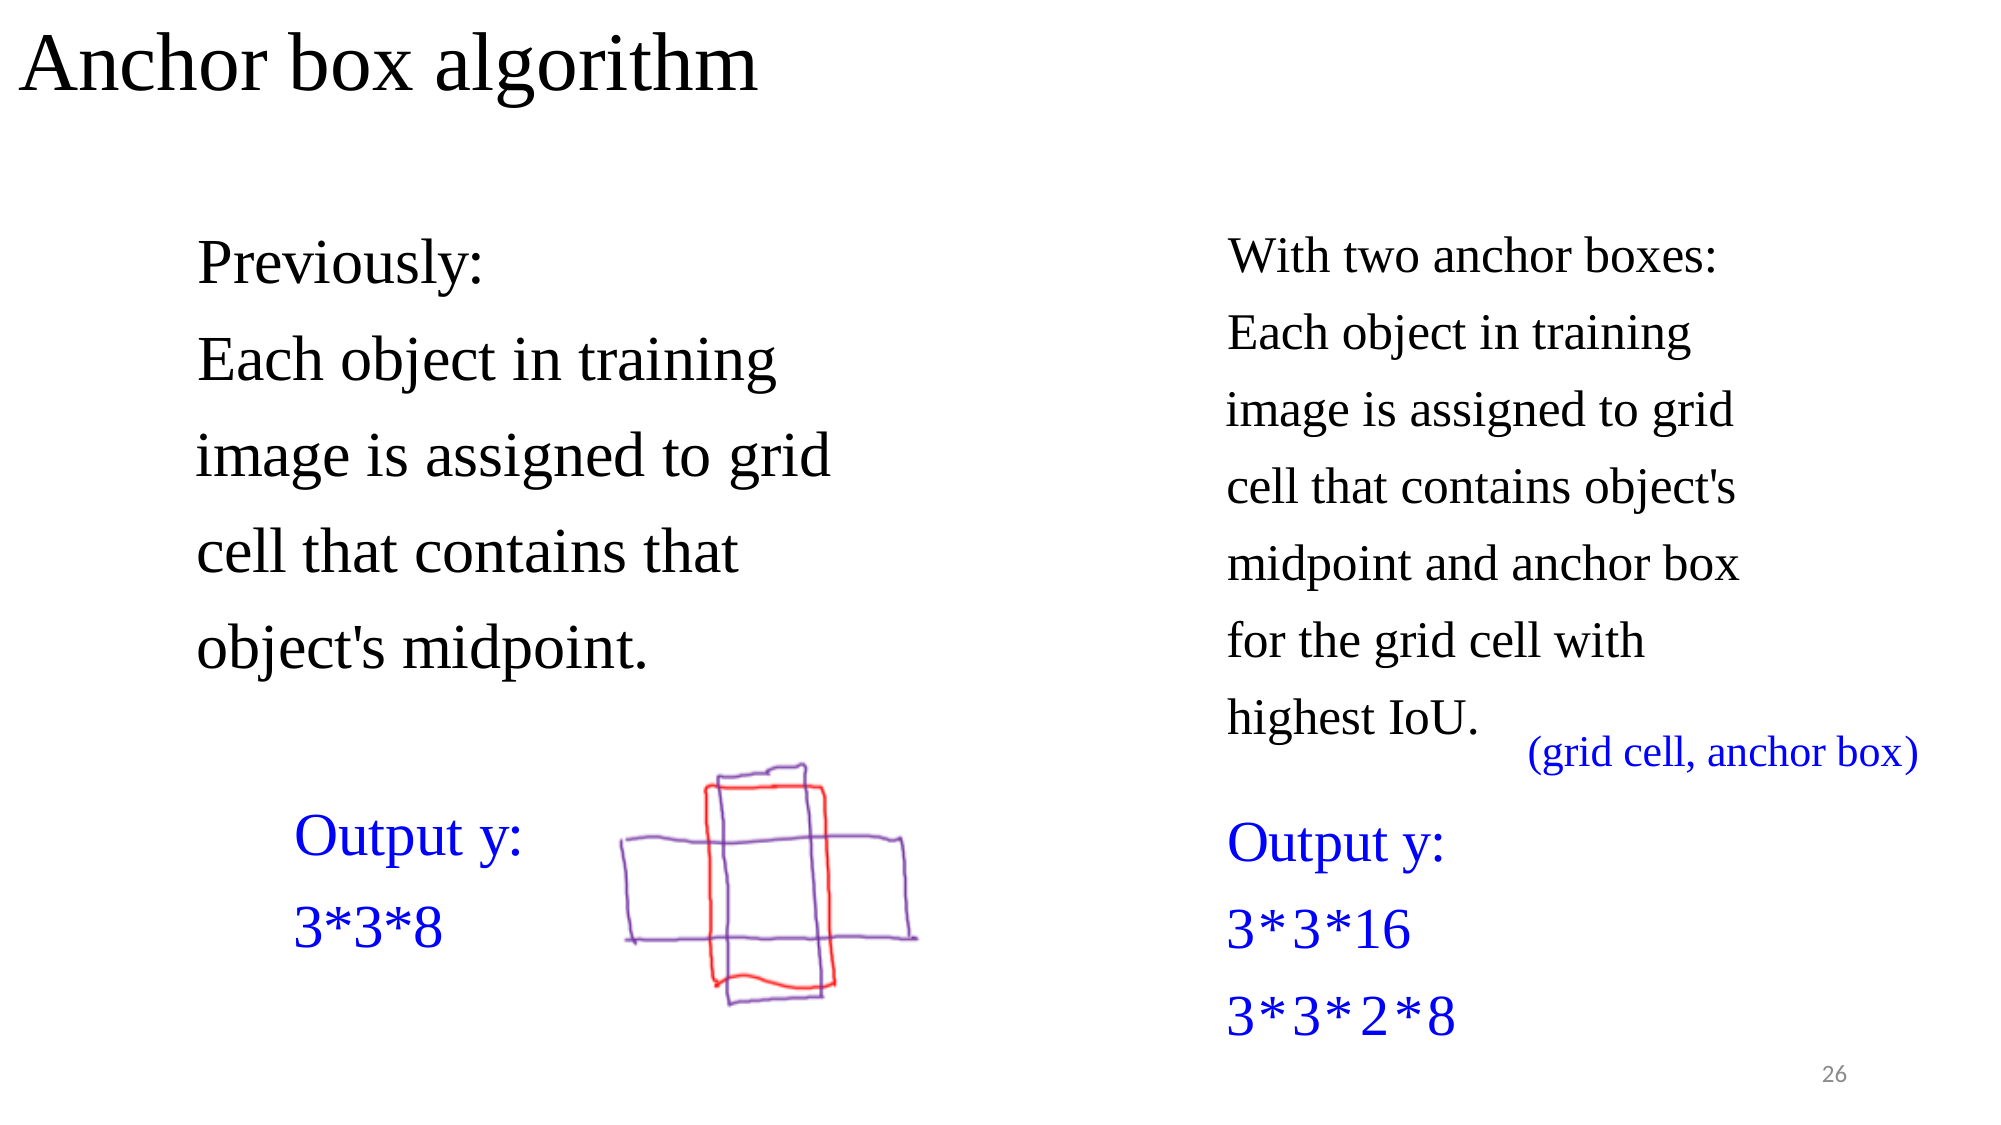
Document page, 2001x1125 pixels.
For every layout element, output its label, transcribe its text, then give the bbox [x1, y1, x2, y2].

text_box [1219, 807, 1467, 1050]
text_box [1219, 225, 1750, 756]
text_box Anchor box algorithm [3, 0, 775, 115]
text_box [286, 799, 531, 963]
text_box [1521, 726, 1929, 786]
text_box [187, 225, 846, 696]
slide_number 26 [1412, 1042, 1863, 1103]
picture [556, 726, 923, 1015]
